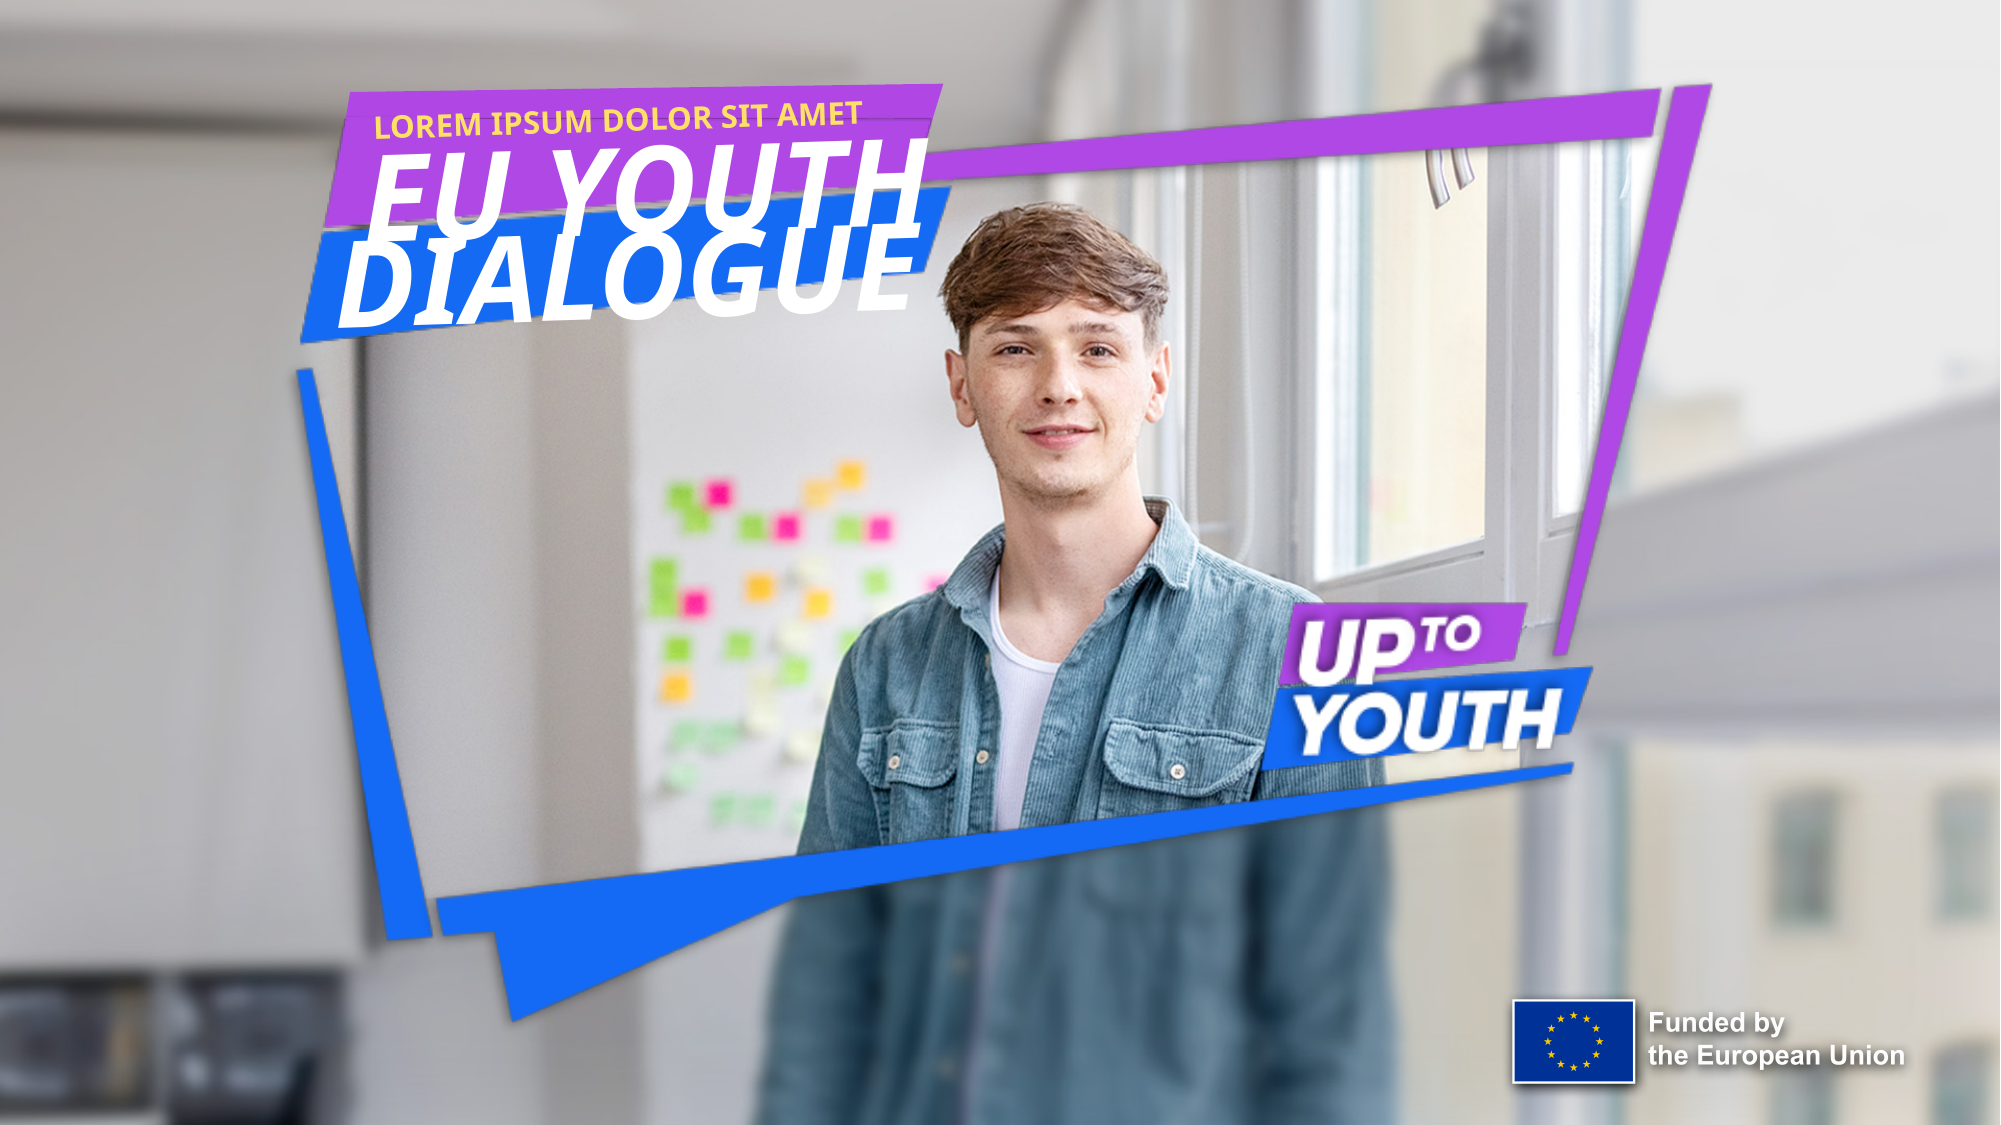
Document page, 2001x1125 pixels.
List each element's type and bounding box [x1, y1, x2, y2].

picture [0, 0, 2000, 1125]
text_box [280, 75, 1721, 1037]
